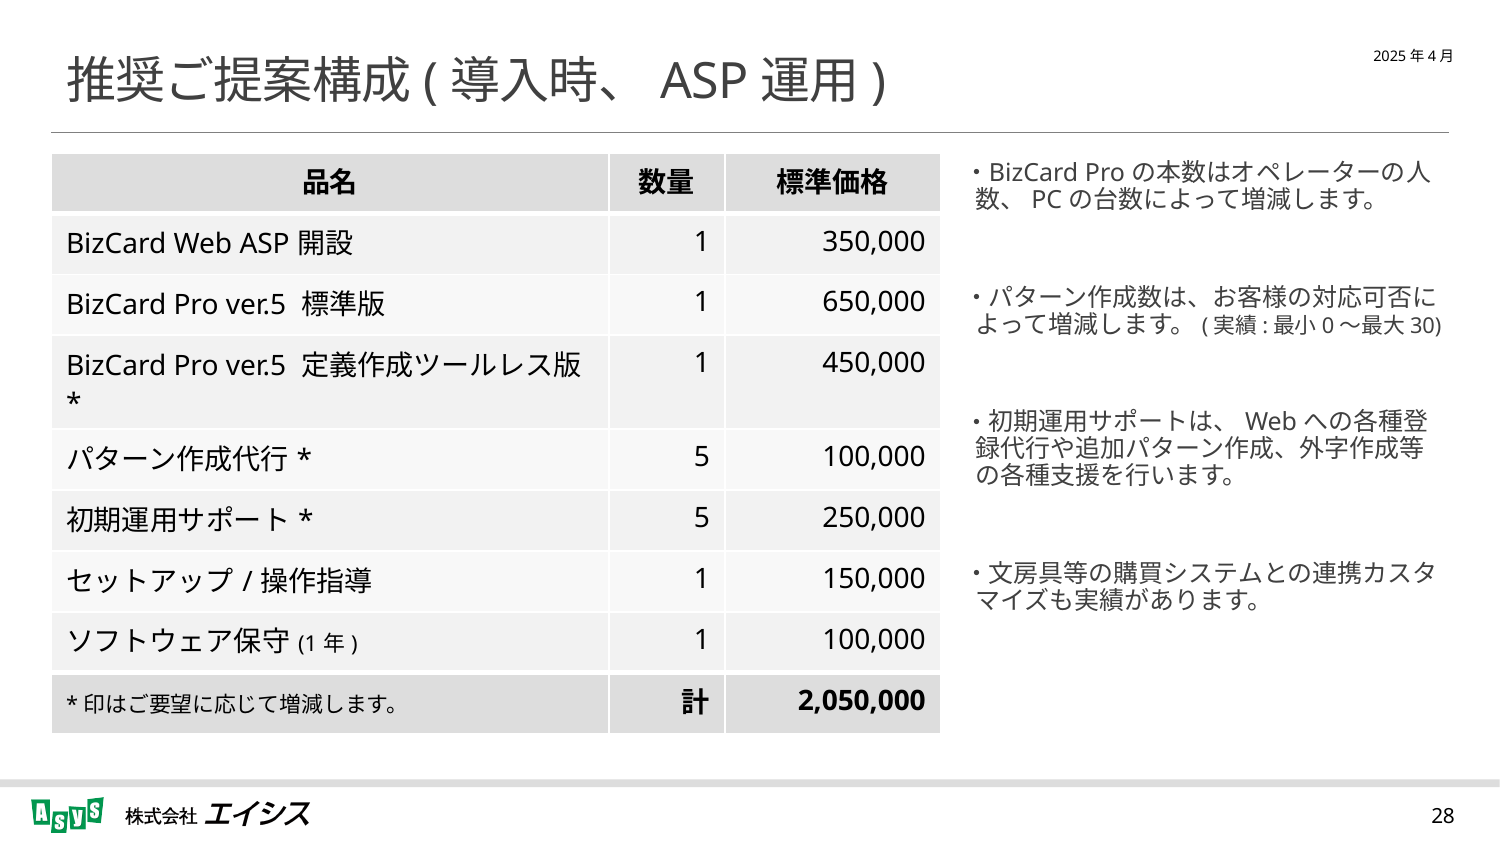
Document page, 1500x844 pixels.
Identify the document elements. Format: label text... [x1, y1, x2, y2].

table_cell 5 [610, 491, 724, 550]
table_cell セットアップ/操作指導 [52, 552, 608, 611]
table_cell 1 [610, 336, 724, 428]
table_header 品名 [52, 154, 608, 211]
table_header 標準価格 [726, 154, 940, 211]
table_cell 450,000 [726, 336, 940, 428]
table_cell BizCard Pro ver.5 標準版 [52, 275, 608, 334]
table_cell BizCard Web ASP開設 [52, 216, 608, 274]
table_cell 350,000 [726, 216, 940, 274]
table_cell 1 [610, 275, 724, 334]
table_cell 100,000 [726, 613, 940, 670]
table_cell 1 [610, 552, 724, 611]
table_cell 250,000 [726, 491, 940, 550]
table_cell 初期運用サポート* [52, 491, 608, 550]
table_header 数量 [610, 154, 724, 211]
picture [31, 797, 104, 833]
table_cell パターン作成代行* [52, 430, 608, 489]
table_cell 100,000 [726, 430, 940, 489]
table_cell 1 [610, 613, 724, 670]
table_cell 計 [610, 675, 724, 733]
picture [125, 799, 315, 830]
table_cell *印はご要望に応じて増減します。 [52, 675, 608, 733]
slide_number 28 [1368, 794, 1470, 840]
table_cell 650,000 [726, 275, 940, 334]
table_cell BizCard Pro ver.5 定義作成ツールレス版* [52, 336, 608, 428]
table_cell 1 [610, 216, 724, 274]
text_box BizCard Proの本数はオペレーターの人数、PCの台数によって増減します。 パターン作成数は、お客様の対応可否によって増減します。(実績:最小0～最大30) 初期運用サポートは、Webへの各種登録代行や追加パターン作成、外字作成等の各種支援を行います。 文房具等の購買システムとの連携カスタマイズも実績があります。 [964, 152, 1449, 714]
table_cell 150,000 [726, 552, 940, 611]
table_cell ソフトウェア保守(1年) [52, 613, 608, 670]
table_cell 5 [610, 430, 724, 489]
title 推奨ご提案構成(導入時、ASP運用) [51, 36, 1449, 131]
table_cell 2,050,000 [726, 675, 940, 733]
